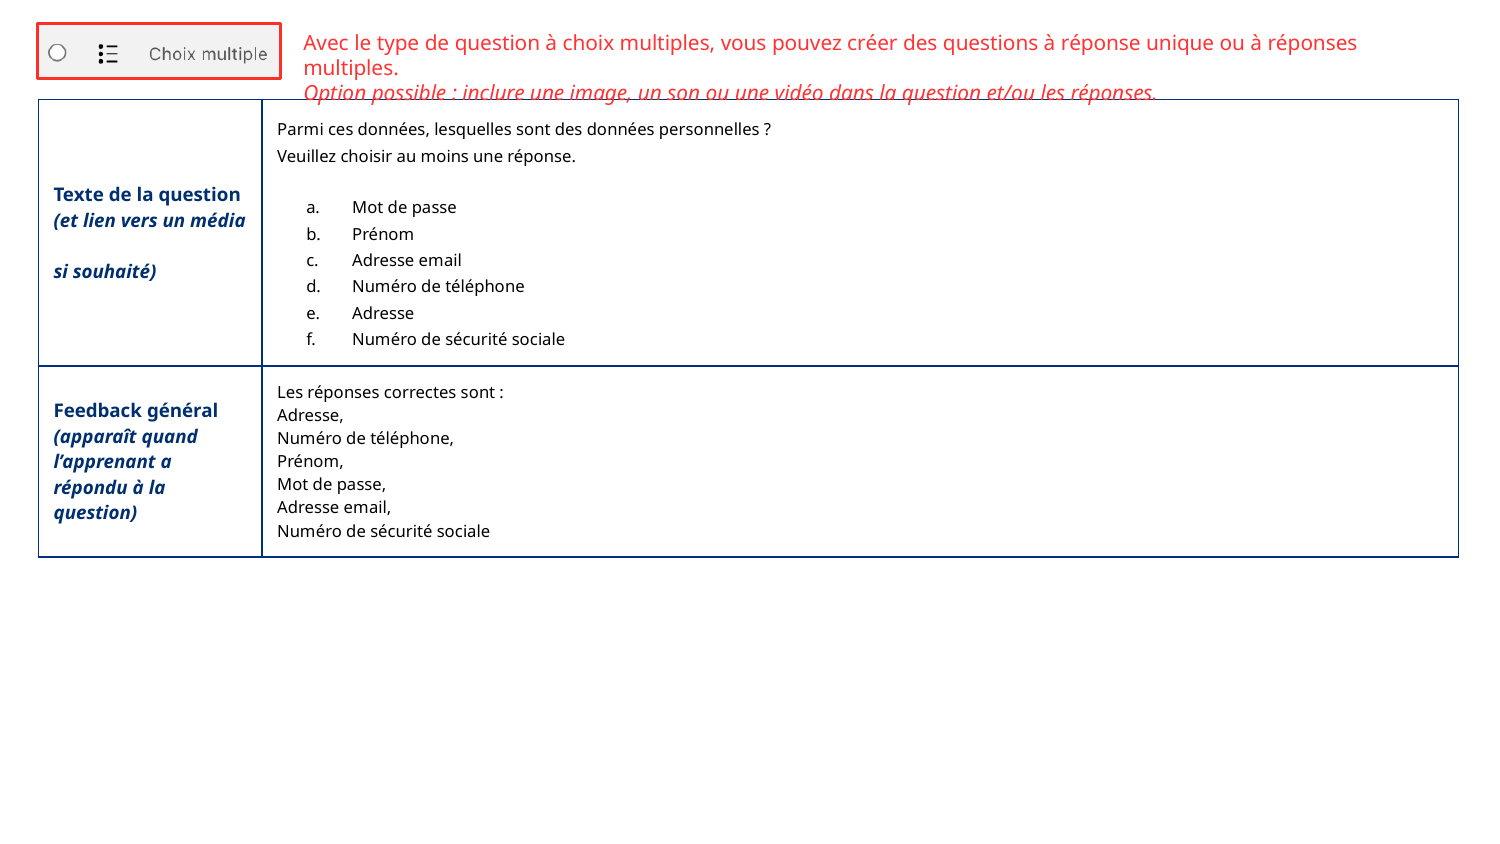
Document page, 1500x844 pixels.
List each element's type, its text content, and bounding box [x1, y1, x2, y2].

table_cell Feedback général (apparaît quand l’apprenant a répondu à la question) [39, 367, 261, 556]
table_header Texte de la question (et lien vers un média si souhaité) [39, 100, 261, 365]
text_box Avec le type de question à choix multiples, vous pouvez créer des questions à réponse unique ou à réponses multiples. Option possible : inclure une image, un son ou une vidéo dans la question et/ou les réponses. [288, 14, 1459, 106]
picture [38, 25, 279, 78]
table_cell Les réponses correctes sont : Adresse, Numéro de téléphone, Prénom, Mot de passe, Adresse email, Numéro de sécurité sociale [263, 367, 1458, 556]
table_header Parmi ces données, lesquelles sont des données personnelles ? Veuillez choisir au moins une réponse. Mot de passe Prénom Adresse email Numéro de téléphone Adresse Numéro de sécurité sociale [263, 100, 1458, 365]
